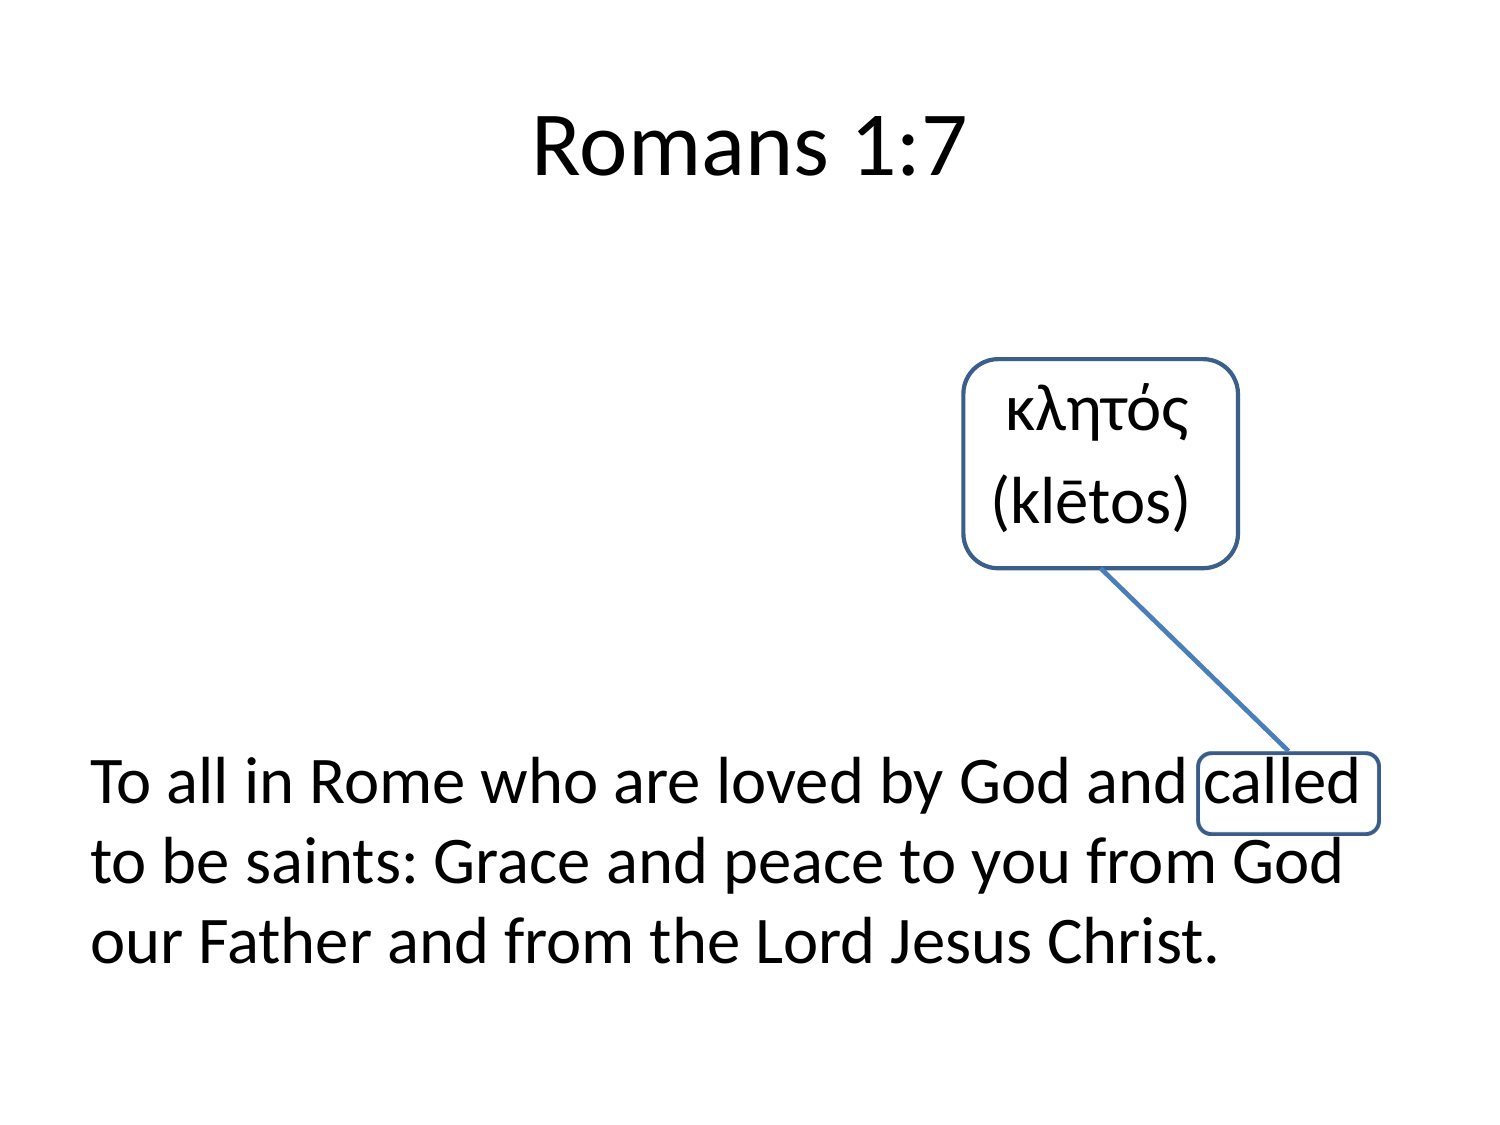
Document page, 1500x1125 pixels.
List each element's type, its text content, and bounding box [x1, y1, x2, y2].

text_box [961, 357, 1241, 571]
picture [1196, 750, 1381, 836]
title Romans 1:7 [75, 45, 1425, 233]
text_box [1100, 567, 1289, 752]
list κλητός (klētos) To all in Rome who are loved by God and called to be saints: Grace and peace to you from God our Father and from the Lord Jesus Christ. [75, 262, 1425, 1005]
